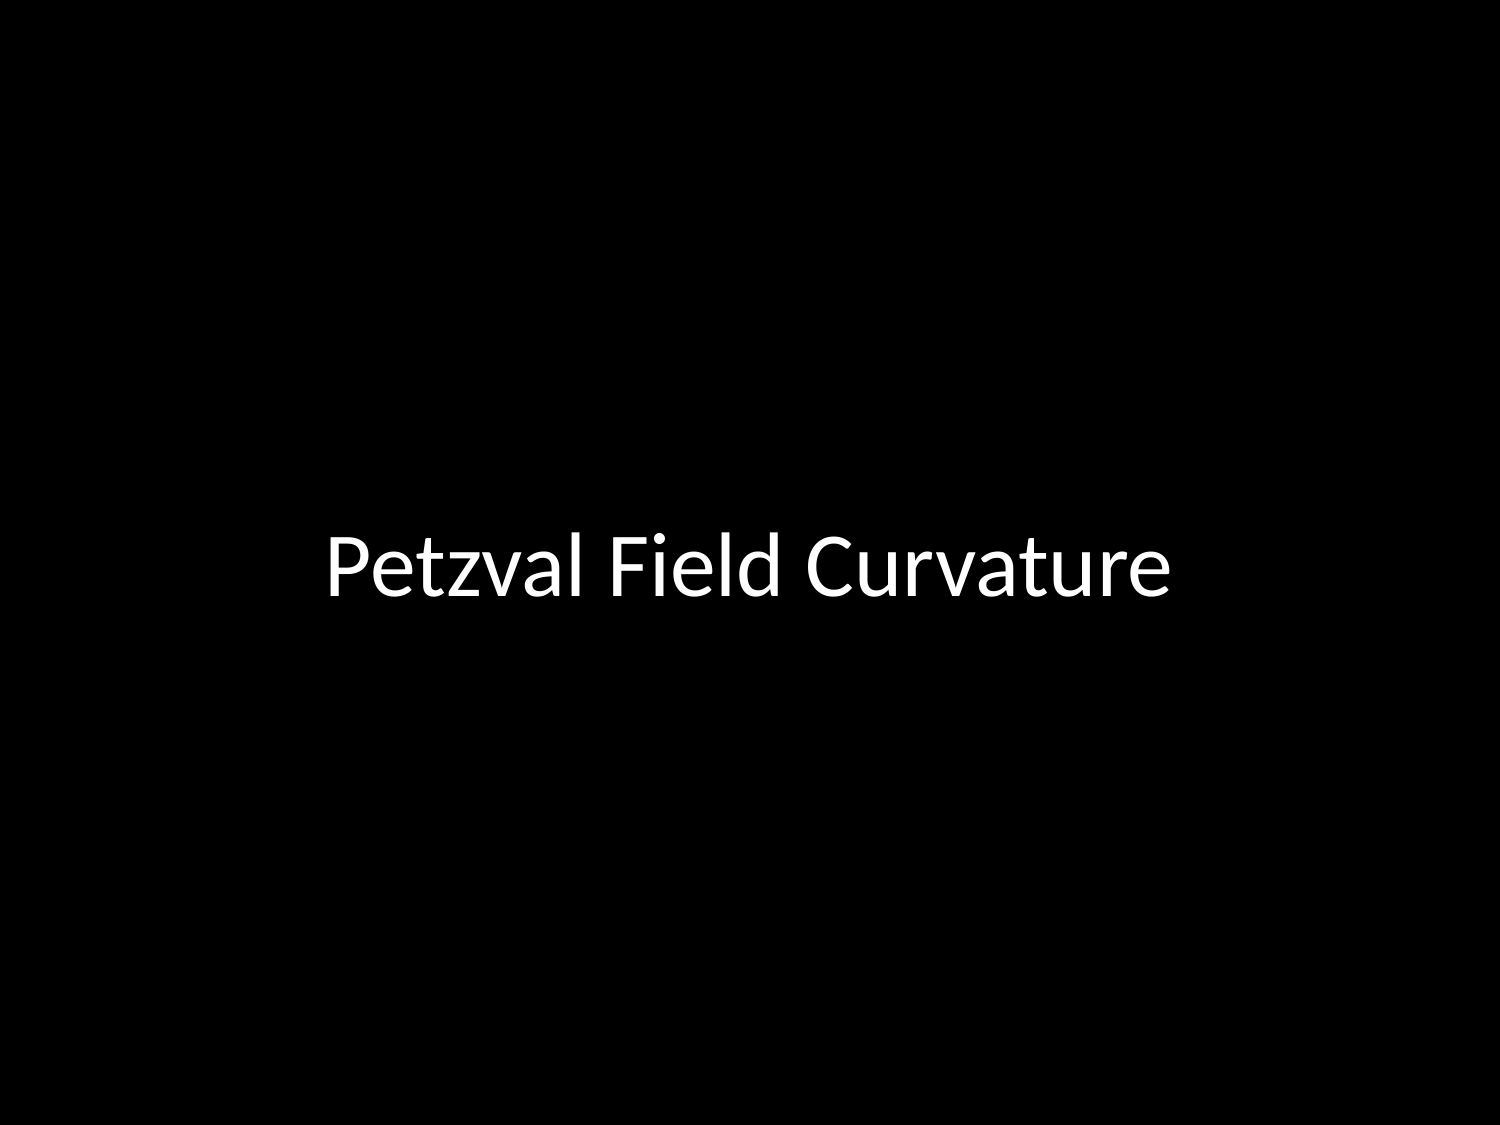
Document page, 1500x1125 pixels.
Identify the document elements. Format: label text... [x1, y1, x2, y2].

title Petzval Field Curvature [75, 466, 1425, 654]
